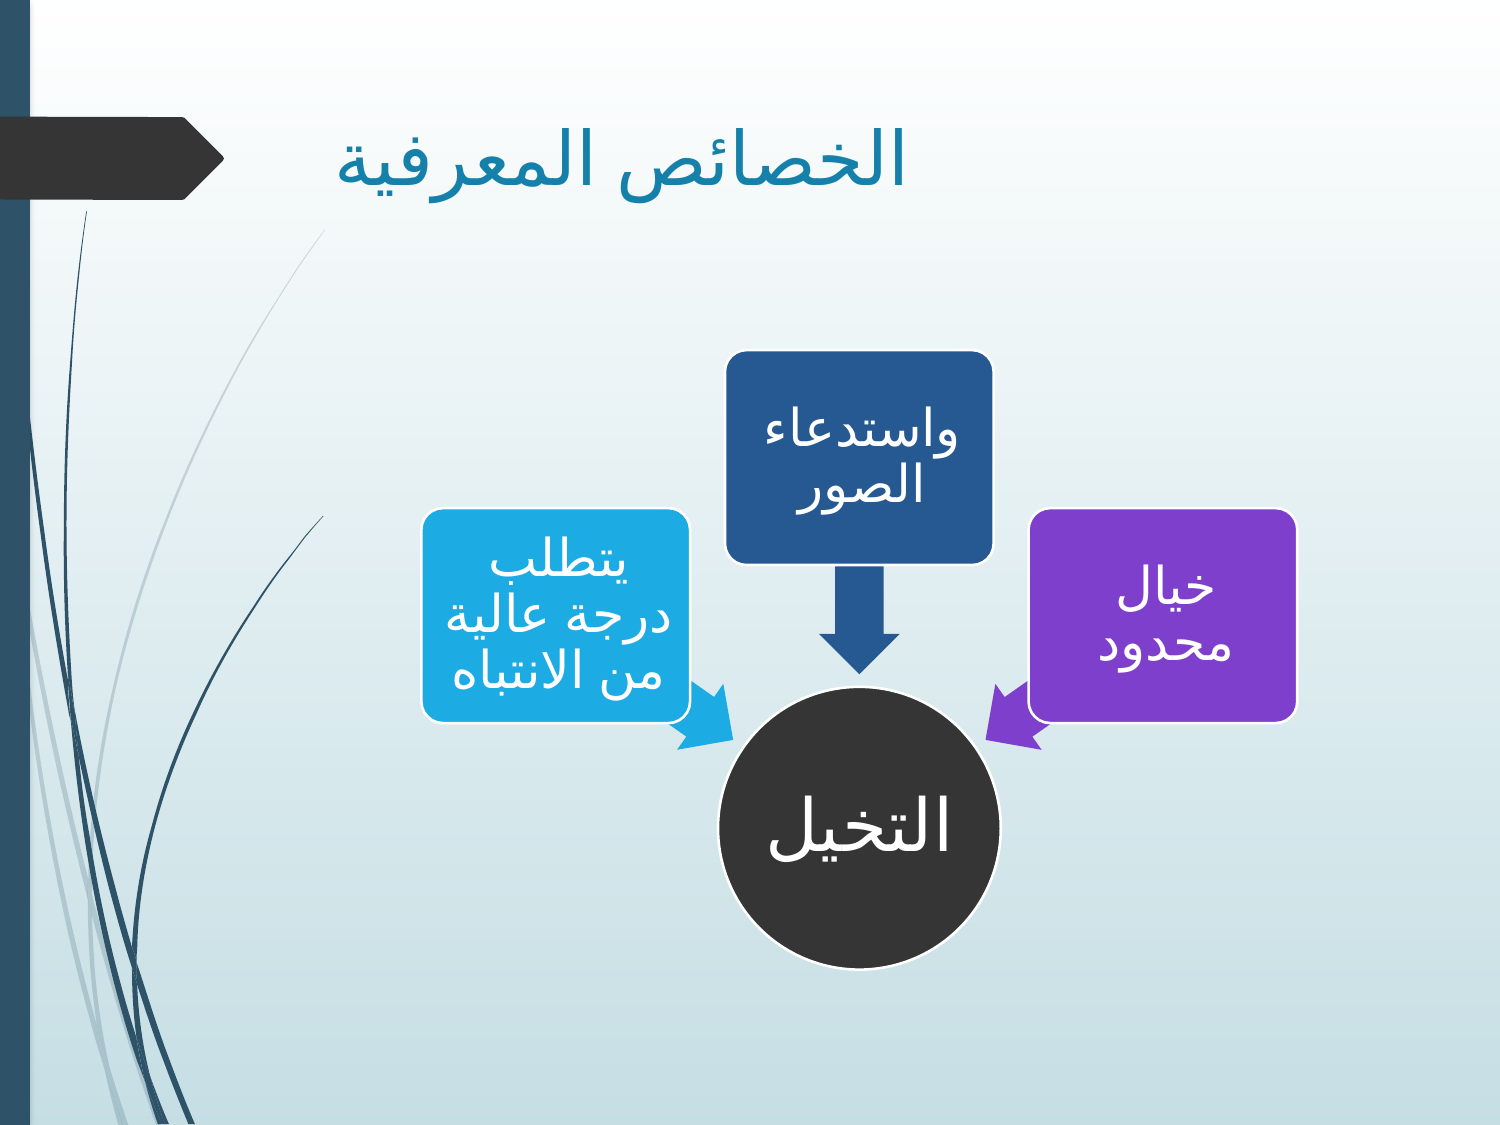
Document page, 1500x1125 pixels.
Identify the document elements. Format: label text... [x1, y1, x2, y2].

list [318, 349, 1401, 971]
title الخصائص المعرفية [319, 102, 1400, 313]
